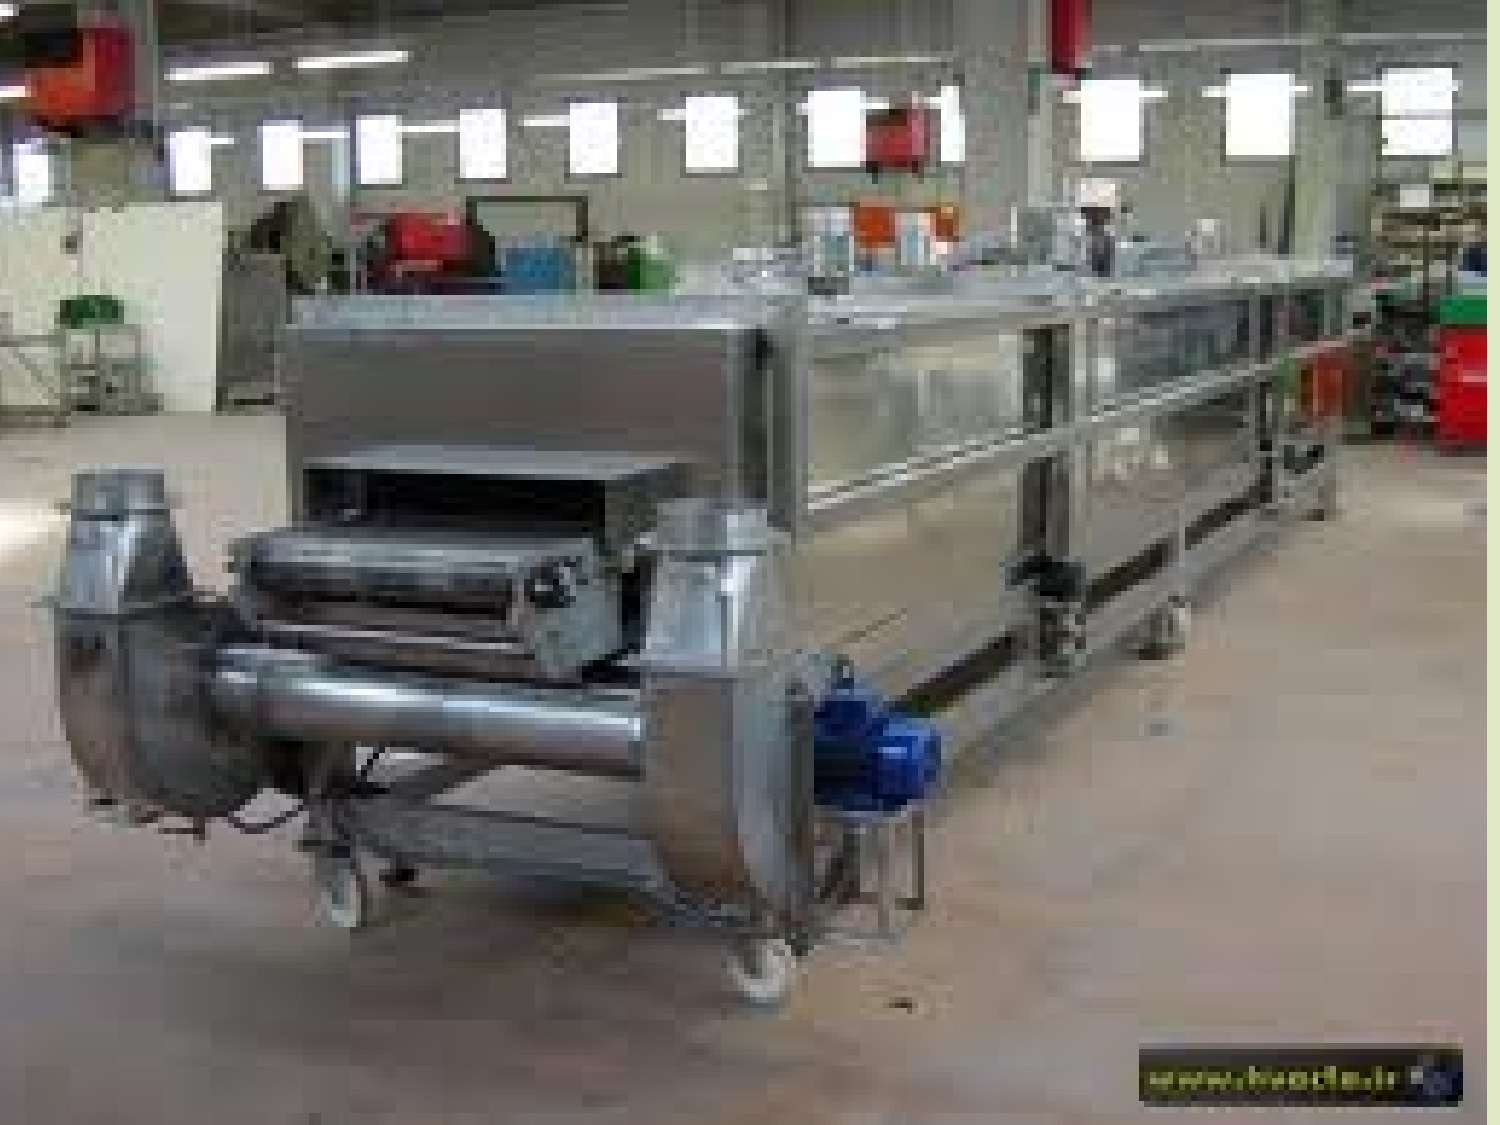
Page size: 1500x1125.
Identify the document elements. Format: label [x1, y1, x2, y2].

list [0, 0, 1488, 1125]
